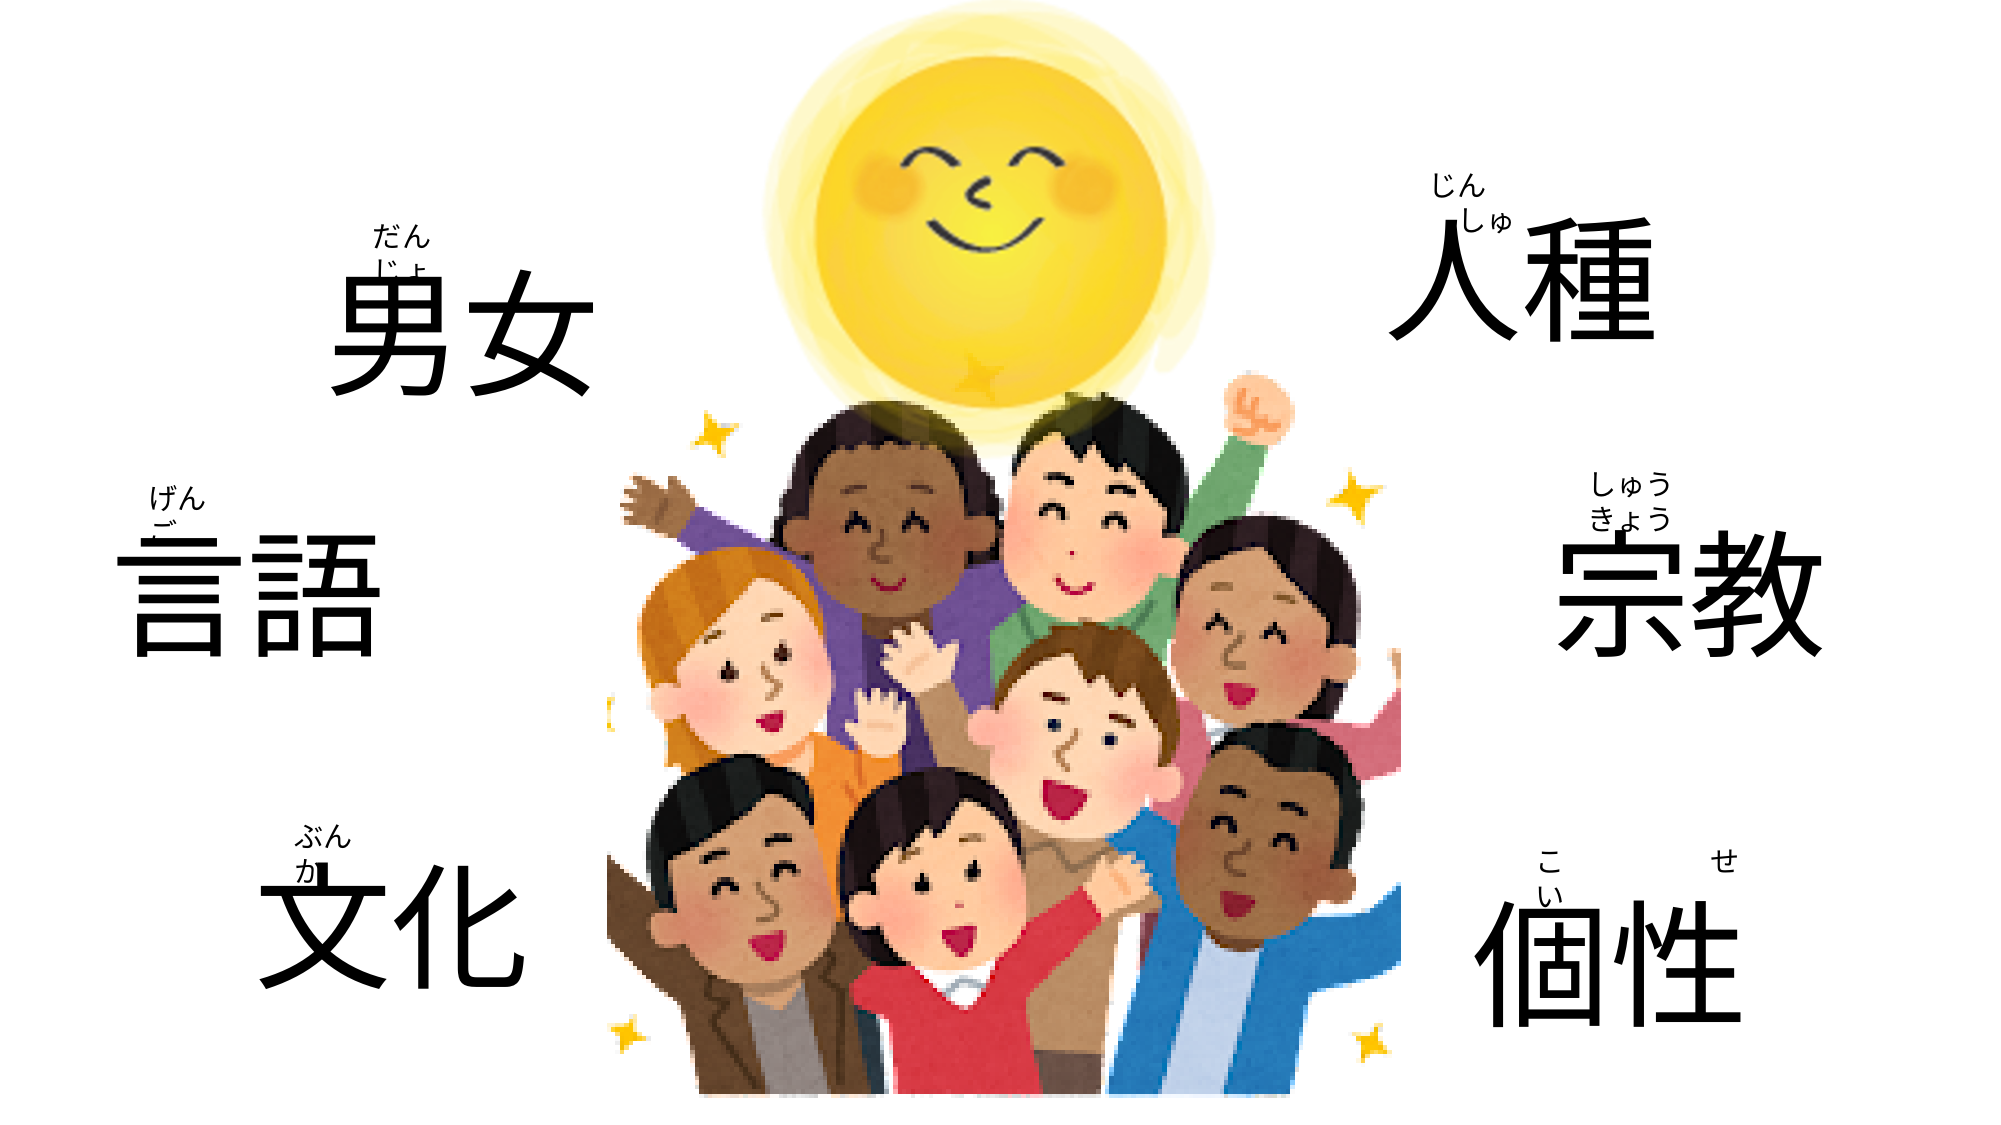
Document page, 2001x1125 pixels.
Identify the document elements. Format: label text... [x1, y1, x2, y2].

text_box じん しゅ [1413, 160, 1665, 245]
picture [607, 0, 1401, 1125]
text_box 個性 [1458, 871, 1795, 1051]
text_box だん じょ [358, 210, 610, 296]
text_box こ せい [1520, 835, 1772, 921]
text_box 言語 [95, 501, 433, 681]
text_box 宗教 [1537, 501, 1875, 681]
text_box 人種 [1369, 186, 1707, 366]
text_box げん ご [133, 472, 385, 558]
text_box ぶん か [279, 810, 531, 896]
text_box 文化 [239, 833, 577, 1014]
text_box しゅう きょう [1572, 459, 1824, 544]
text_box 男女 [310, 240, 648, 421]
